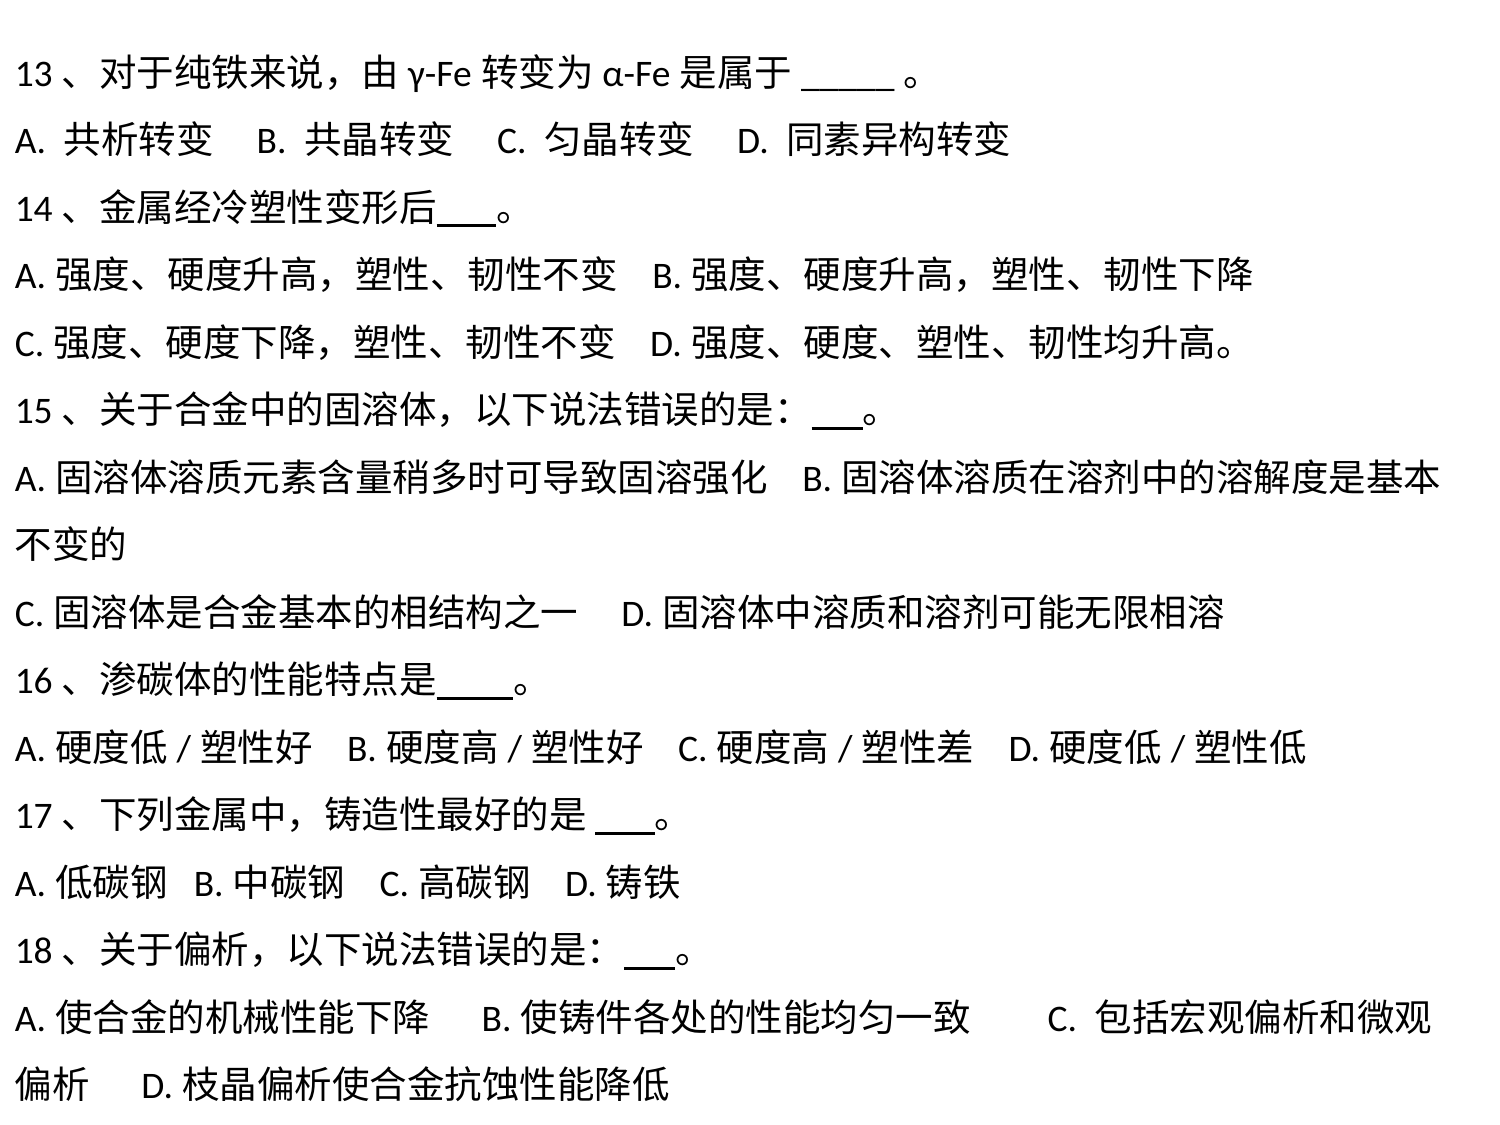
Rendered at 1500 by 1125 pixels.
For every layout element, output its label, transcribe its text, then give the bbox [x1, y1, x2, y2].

text_box 13、对于纯铁来说，由γ-Fe转变为α-Fe是属于_____。 A. 共析转变 B. 共晶转变 C. 匀晶转变 D. 同素异构转变 14、金属经冷塑性变形后 。 A.强度、硬度升高，塑性、韧性不变 B.强度、硬度升高，塑性、韧性下降 C.强度、硬度下降，塑性、韧性不变 D.强度、硬度、塑性、韧性均升高。 15、关于合金中的固溶体，以下说法错误的是： 。 A.固溶体溶质元素含量稍多时可导致固溶强化 B.固溶体溶质在溶剂中的溶解度是基本不变的 C.固溶体是合金基本的相结构之一 D.固溶体中溶质和溶剂可能无限相溶 16、渗碳体的性能特点是 。 A.硬度低/塑性好 B.硬度高/塑性好 C.硬度高/塑性差 D.硬度低/塑性低 17、下列金属中，铸造性最好的是 。 A.低碳钢 B.中碳钢 C.高碳钢 D.铸铁 18、关于偏析，以下说法错误的是： 。 A.使合金的机械性能下降 B.使铸件各处的性能均匀一致 C. 包括宏观偏析和微观偏析 D.枝晶偏析使合金抗蚀性能降低 [0, 19, 1471, 1125]
